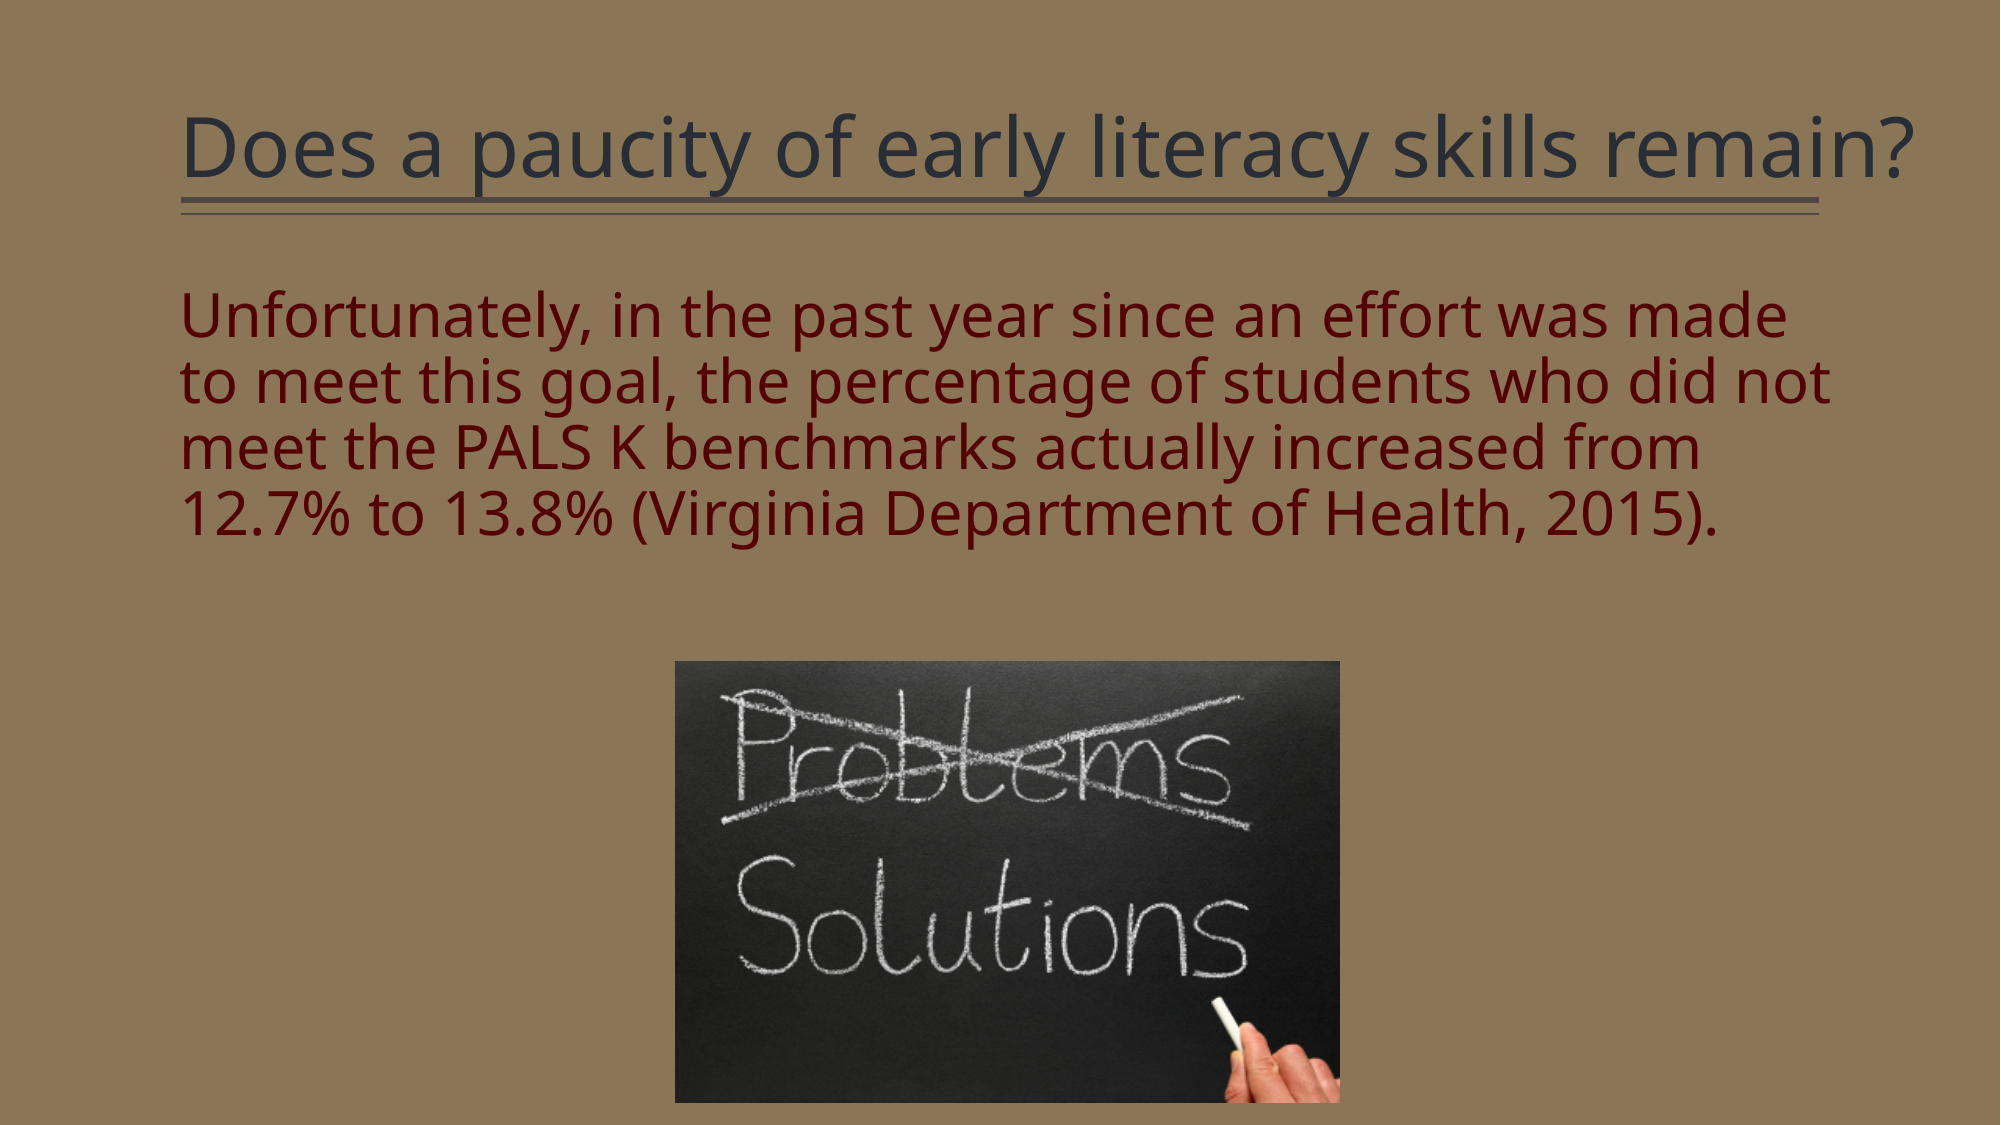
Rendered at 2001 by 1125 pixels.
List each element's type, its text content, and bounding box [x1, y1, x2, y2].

list Unfortunately, in the past year since an effort was made to meet this goal, the percentage of students who did not meet the PALS K benchmarks actually increased from 12.7% to 13.8% (Virginia Department of Health, 2015). [179, 276, 1835, 622]
title Does a paucity of early literacy skills remain? [179, 23, 1937, 204]
picture [675, 661, 1340, 1103]
